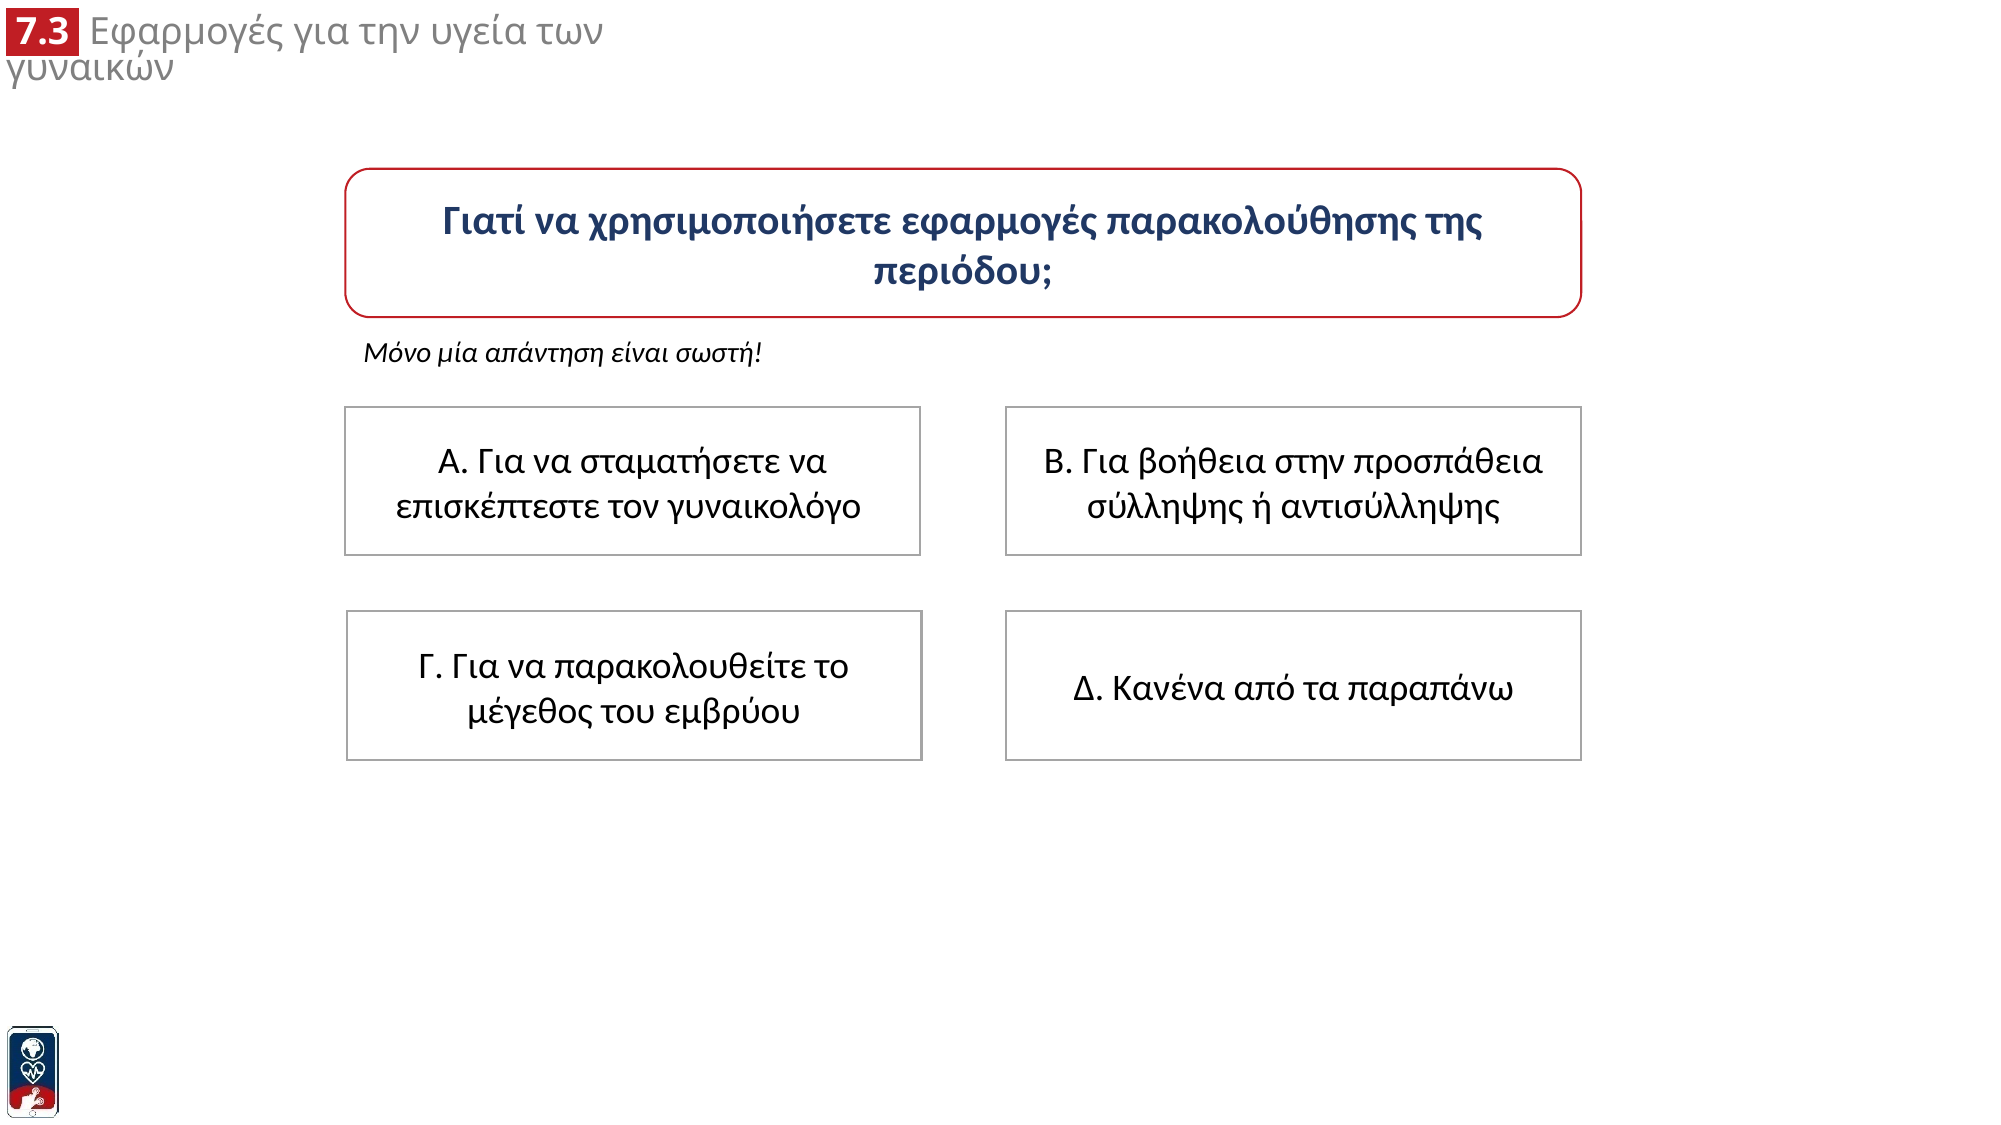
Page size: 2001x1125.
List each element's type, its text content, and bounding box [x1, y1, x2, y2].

text_box Δ. Κανένα από τα παραπάνω [1005, 610, 1582, 761]
text_box Γ. Για να παρακολουθείτε το μέγεθος του εμβρύου [346, 610, 923, 761]
text_box Γιατί να χρησιμοποιήσετε εφαρμογές παρακολούθησης της περιόδου; [344, 167, 1583, 319]
text_box Α. Για να σταματήσετε να επισκέπτεστε τον γυναικολόγο [344, 406, 921, 556]
picture [7, 1026, 59, 1118]
text_box Β. Για βοήθεια στην προσπάθεια σύλληψης ή αντισύλληψης [1005, 406, 1582, 556]
text_box Μόνο μία απάντηση είναι σωστή! [348, 325, 779, 376]
